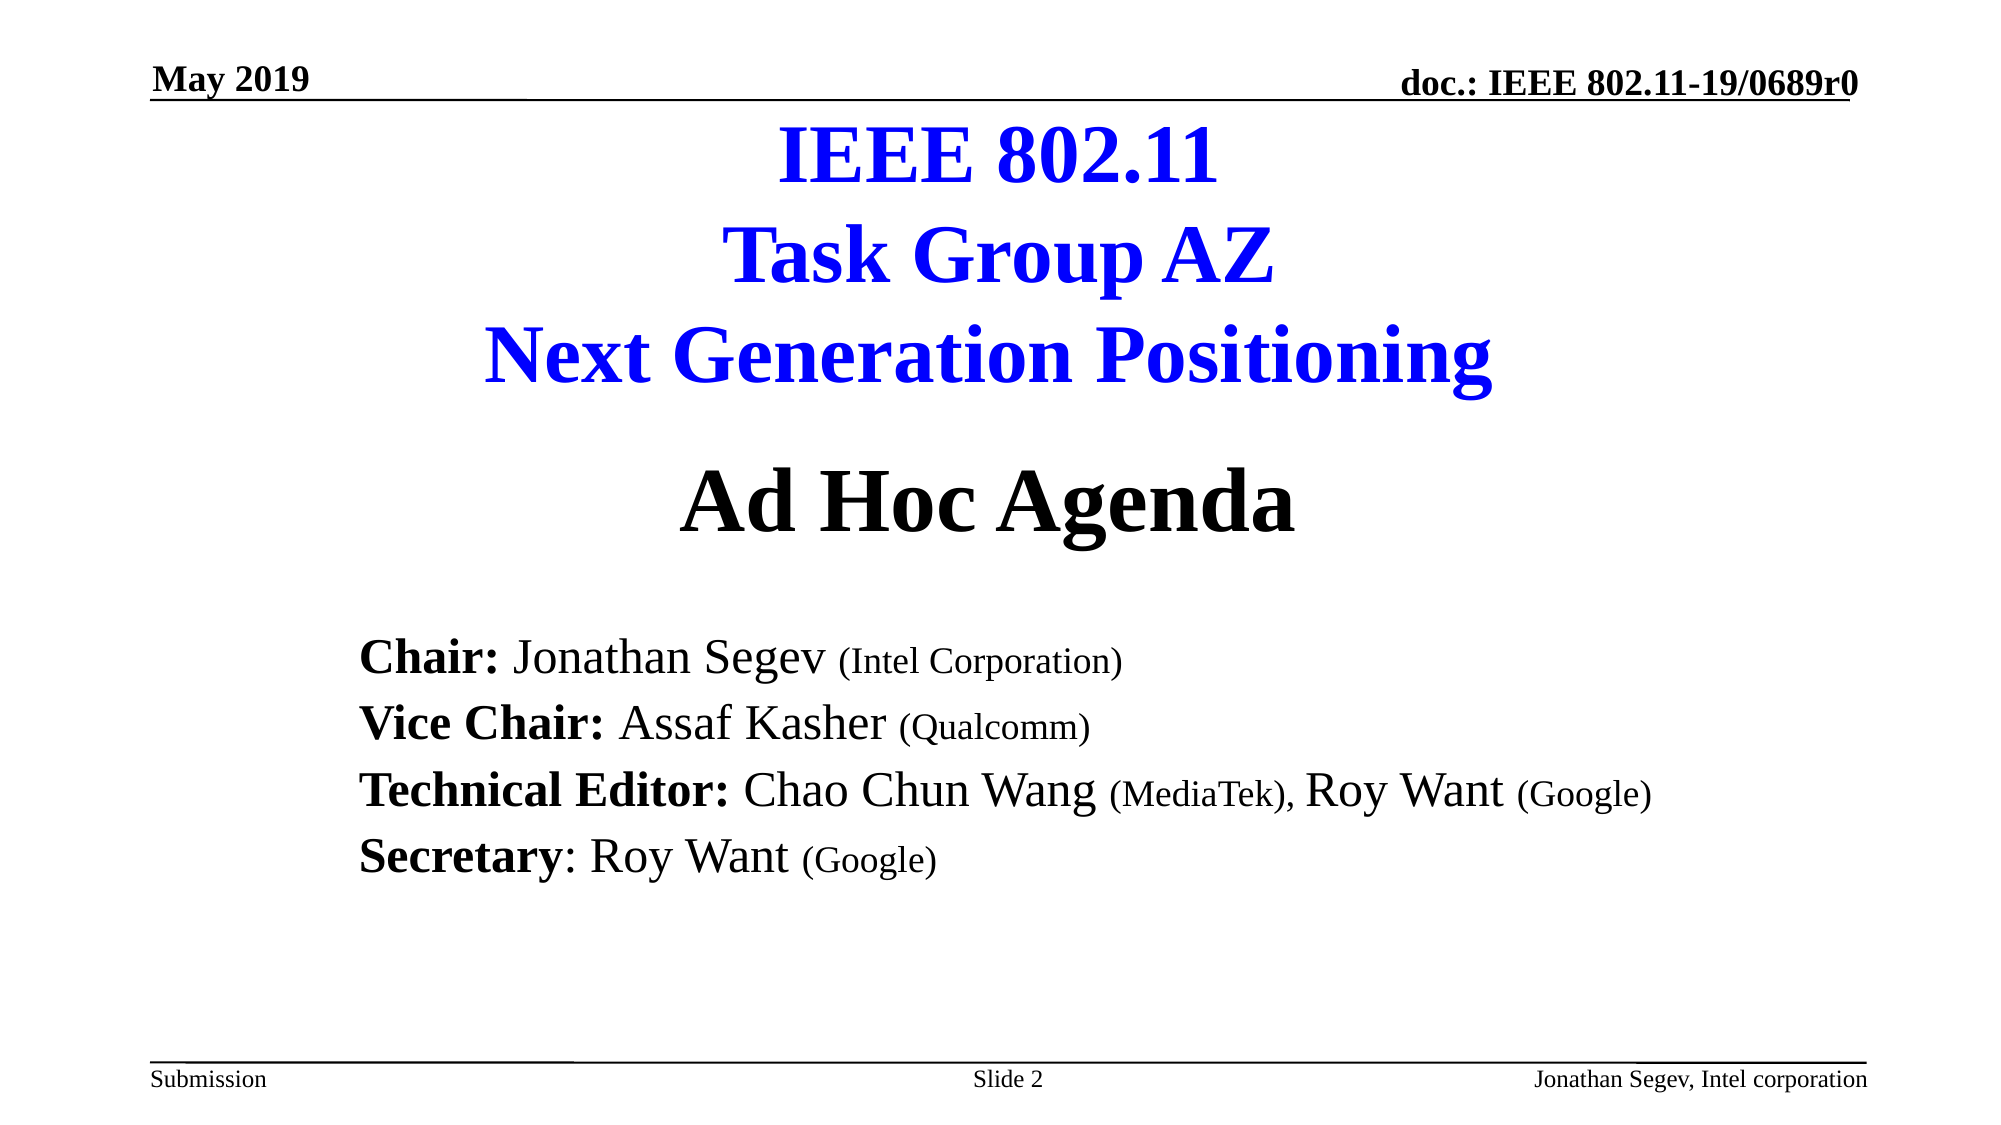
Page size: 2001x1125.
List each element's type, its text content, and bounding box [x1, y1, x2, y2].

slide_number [152, 54, 563, 100]
slide_number Slide 2 [950, 1061, 1067, 1123]
list Ad Hoc Agenda Chair: Jonathan Segev (Intel Corporation) Vice Chair: Assaf Kasher (Qualcomm) Technical Editor: Chao Chun Wang (MediaTek), Roy Want (Google) Secretary: Roy Want (Google) [149, 444, 1850, 1000]
footer Jonathan Segev, Intel corporation [1171, 1061, 1869, 1093]
title IEEE 802.11 Task Group AZ Next Generation Positioning [149, 112, 1850, 386]
